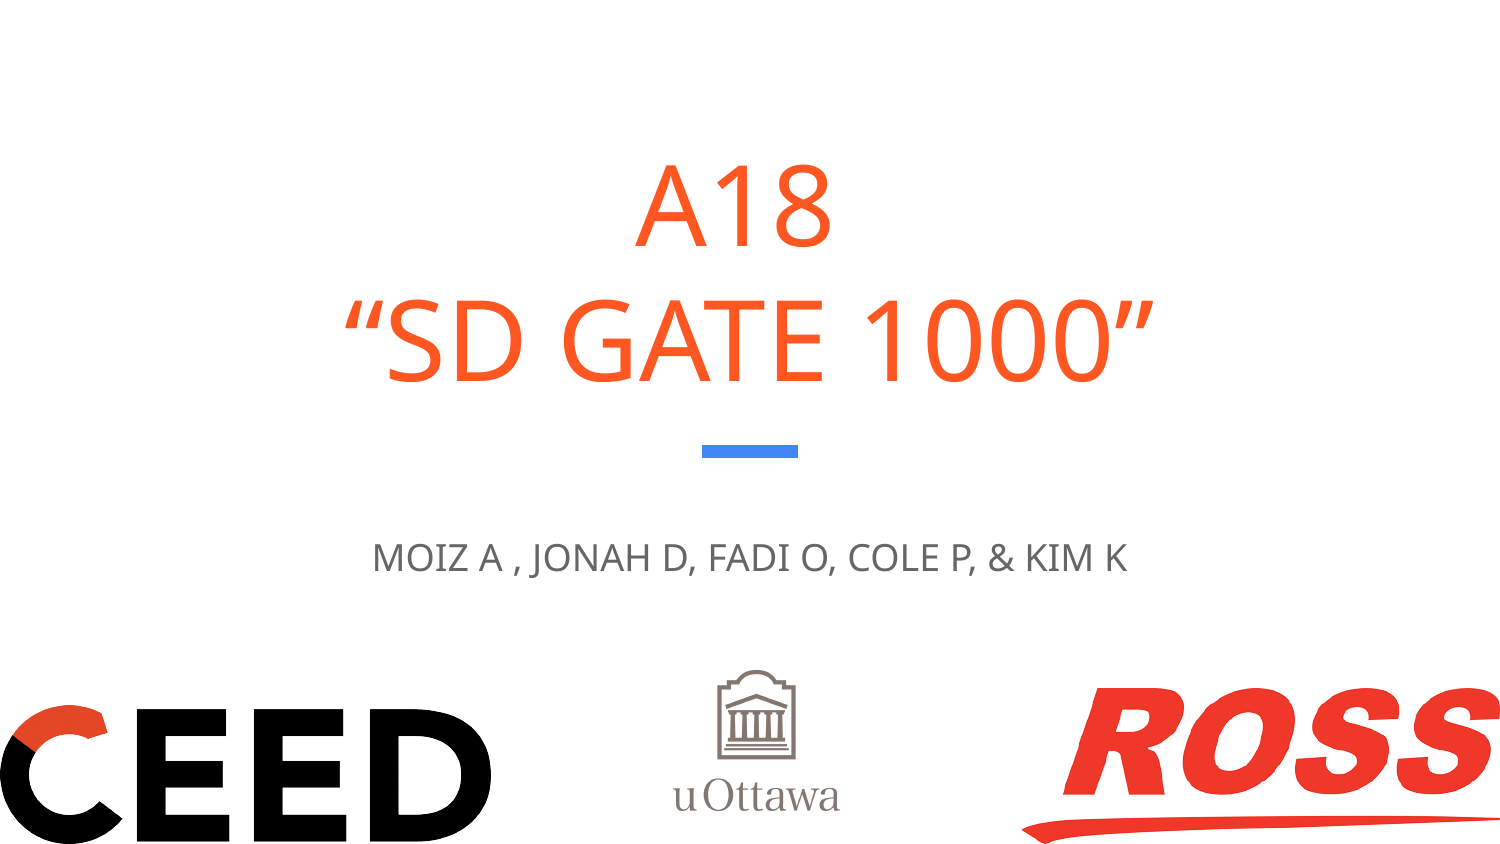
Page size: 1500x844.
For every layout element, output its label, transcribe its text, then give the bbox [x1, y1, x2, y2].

picture [0, 705, 492, 844]
picture [1021, 688, 1500, 844]
title A18 “SD GATE 1000” [51, 97, 1449, 419]
picture [638, 639, 875, 844]
subtitle MOIZ A , JONAH D, FADI O, COLE P, & KIM K [51, 519, 1449, 640]
